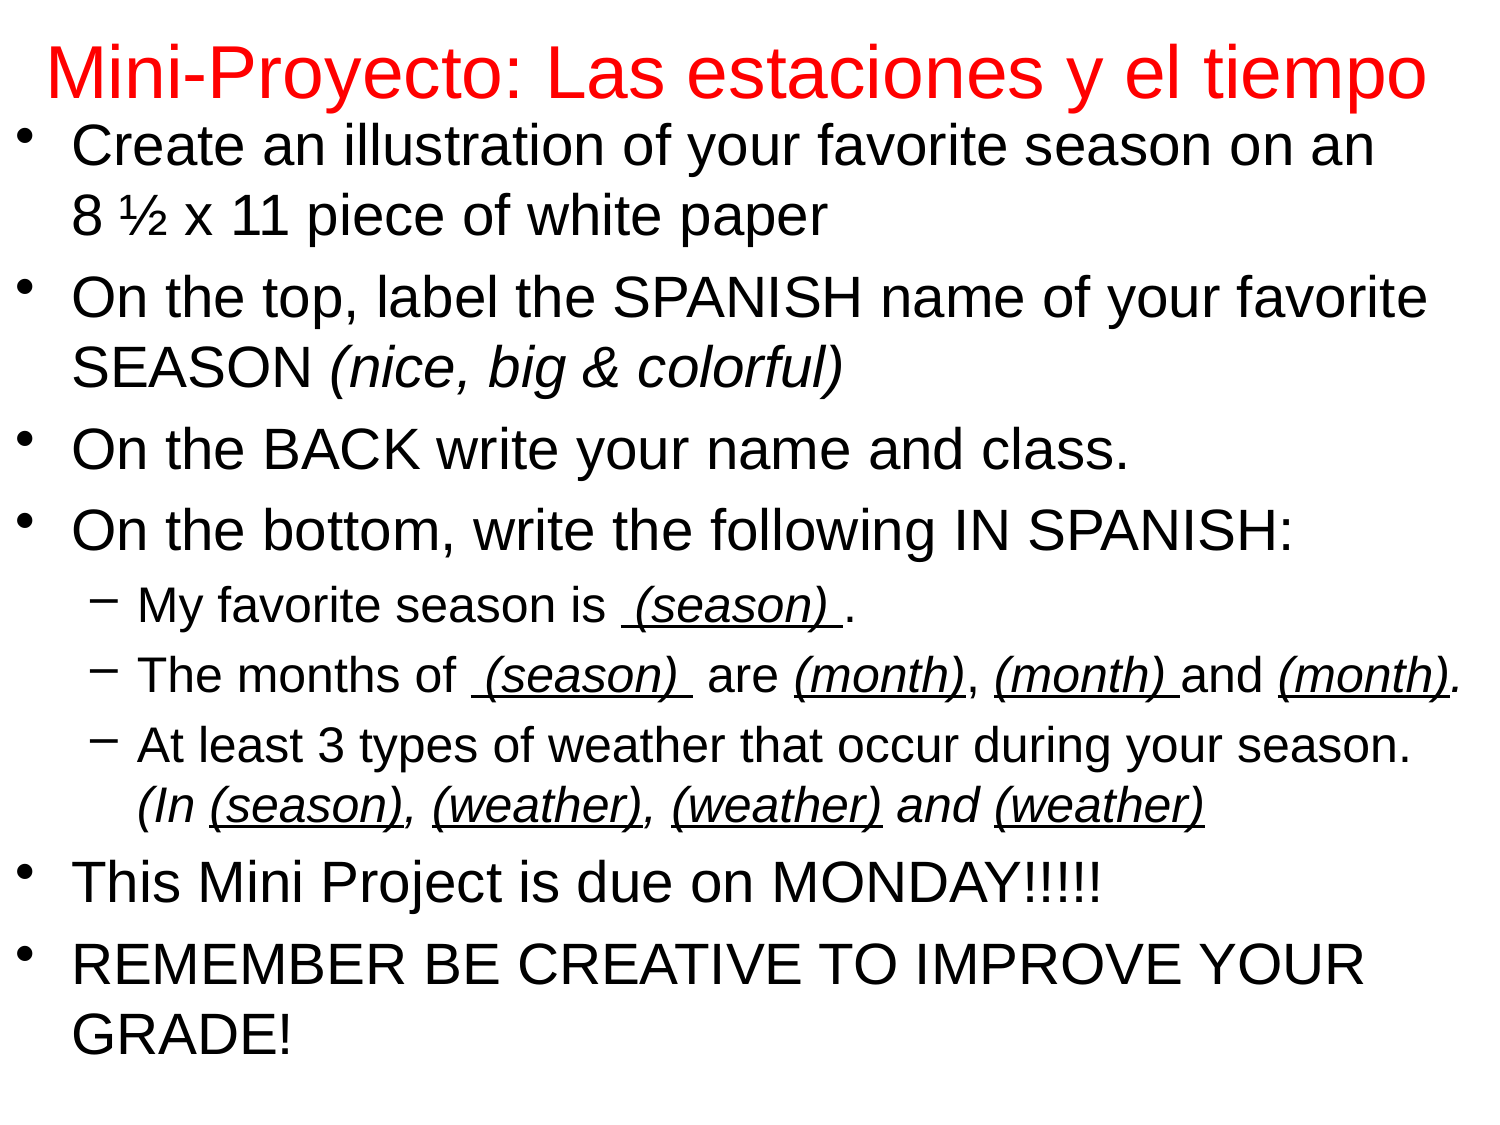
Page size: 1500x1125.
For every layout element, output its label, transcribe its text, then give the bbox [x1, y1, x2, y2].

list Create an illustration of your favorite season on an 8 ½ x 11 piece of white paper On the top, label the SPANISH name of your favorite SEASON (nice, big & colorful) On the BACK write your name and class. On the bottom, write the following IN SPANISH: My favorite season is (season) . The months of (season) are (month), (month) and (month). At least 3 types of weather that occur during your season. (In (season), (weather), (weather) and (weather) This Mini Project is due on MONDAY!!!!! REMEMBER BE CREATIVE TO IMPROVE YOUR GRADE! [0, 99, 1488, 843]
title Mini-Proyecto: Las estaciones y el tiempo [24, 0, 1450, 99]
